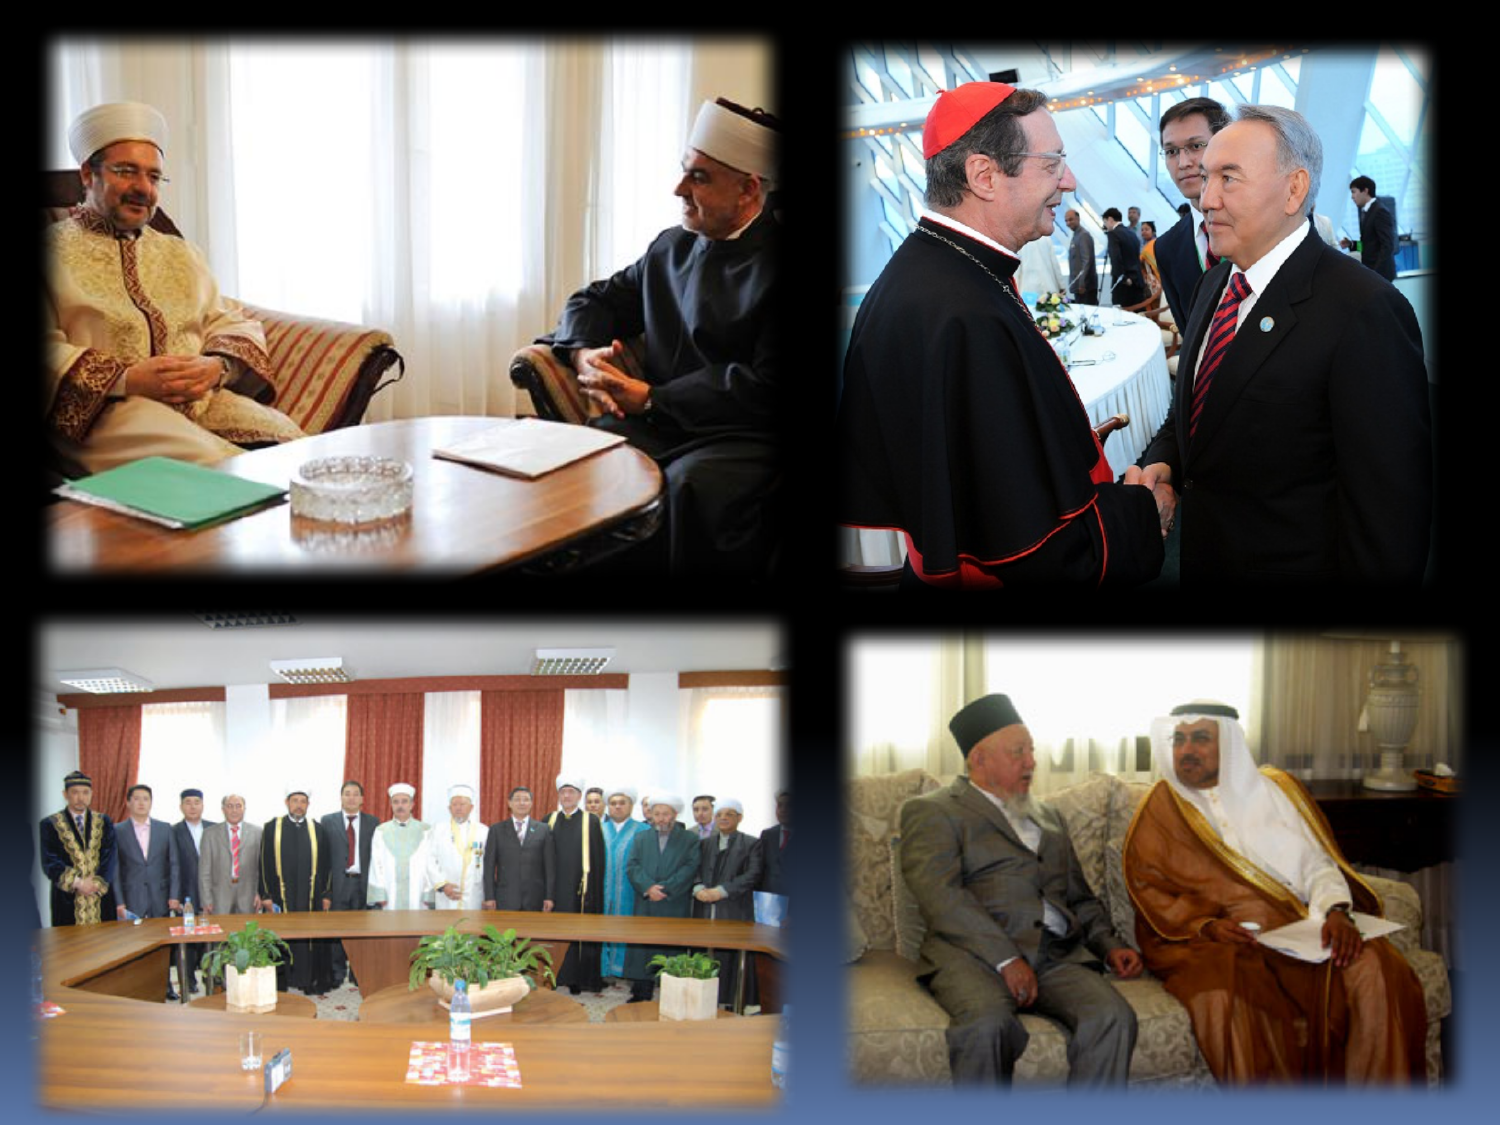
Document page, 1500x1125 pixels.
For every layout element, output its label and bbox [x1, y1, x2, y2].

picture [22, 606, 798, 1125]
picture [831, 34, 1442, 595]
picture [831, 620, 1474, 1103]
picture [34, 22, 786, 587]
